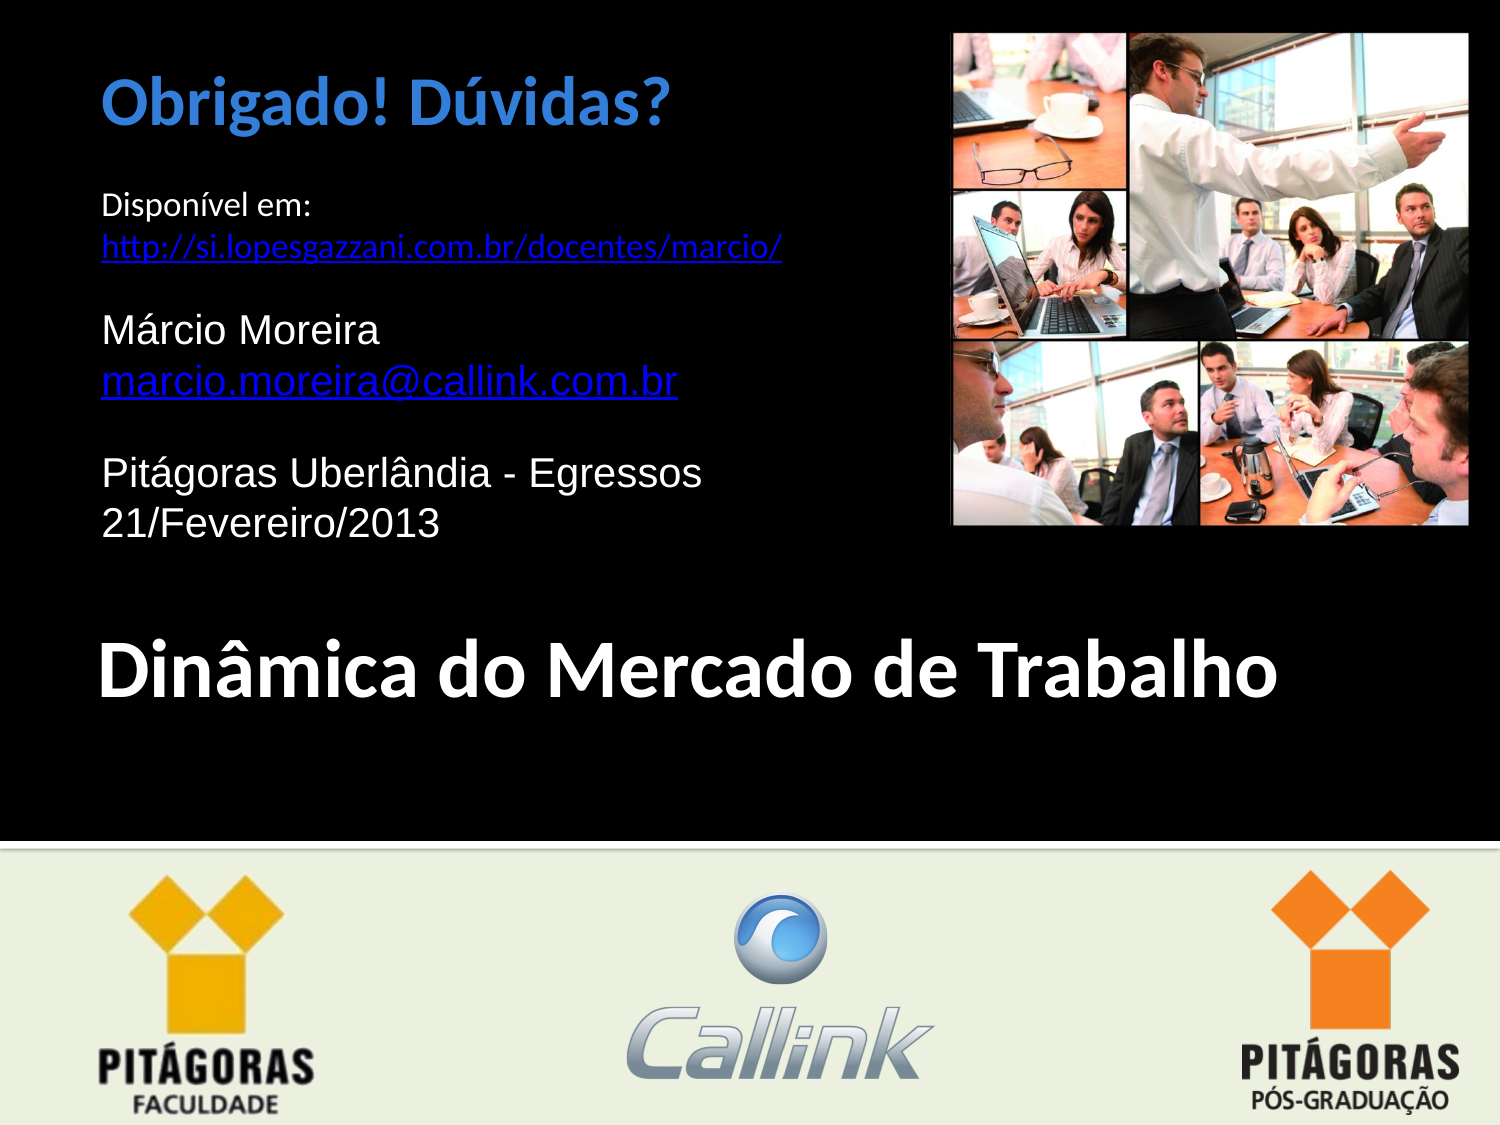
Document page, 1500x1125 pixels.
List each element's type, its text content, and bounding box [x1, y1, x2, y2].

subtitle Márcio Moreira marcio.moreira@callink.com.br Pitágoras Uberlândia - Egressos 21/Fevereiro/2013 [82, 293, 933, 546]
picture [623, 872, 945, 1113]
picture [88, 868, 325, 1118]
title Dinâmica do Mercado de Trabalho [82, 527, 1447, 802]
text_box Obrigado! Dúvidas? Disponível em: http://si.lopesgazzani.com.br/docentes/marcio/ [86, 53, 945, 268]
picture [950, 30, 1471, 528]
picture [1242, 870, 1459, 1115]
